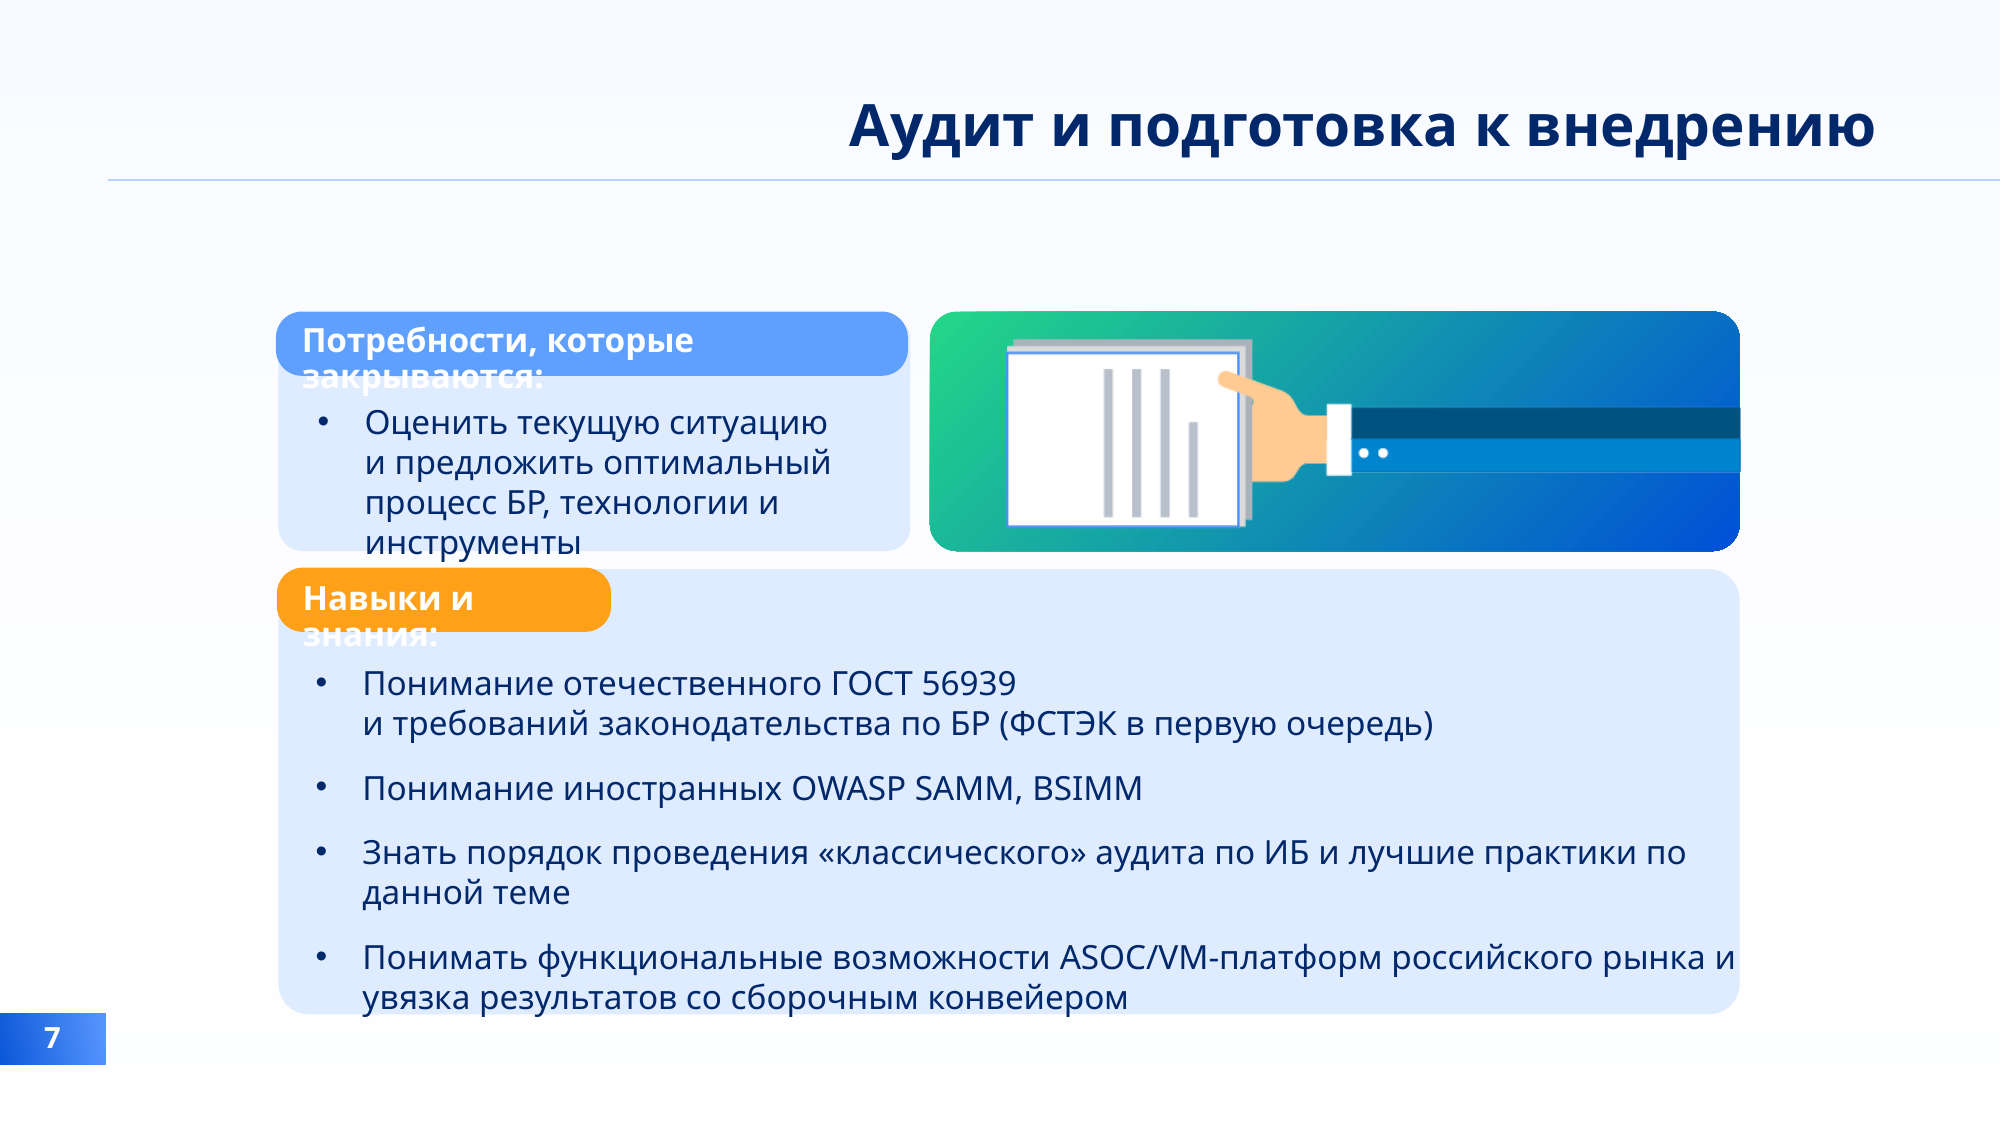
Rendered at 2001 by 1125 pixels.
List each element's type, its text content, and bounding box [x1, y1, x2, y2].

text_box Оценить текущую ситуацию и предложить оптимальный процесс БР, технологии и инструменты [303, 394, 906, 538]
text_box [275, 566, 603, 628]
text_box [274, 310, 909, 377]
text_box [277, 324, 912, 553]
text_box Понимание отечественного ГОСТ 56939 и требований законодательства по БР (ФСТЭК в первую очередь) Понимание иностранных OWASP SAMM, BSIMM Знать порядок проведения «классического» аудита по ИБ и лучшие практики по данной теме Понимать функциональные возможности ASOC/VM-платформ российского рынка и увязка результатов со сборочным конвейером [300, 654, 1784, 1029]
text_box Потребности, которые закрываются: [286, 316, 883, 372]
title Аудит и подготовка к внедрению [108, 88, 1892, 167]
text_box [277, 568, 1741, 1014]
text_box Навыки и знания: [287, 573, 612, 630]
picture [1006, 339, 1743, 529]
text_box [928, 310, 1741, 553]
